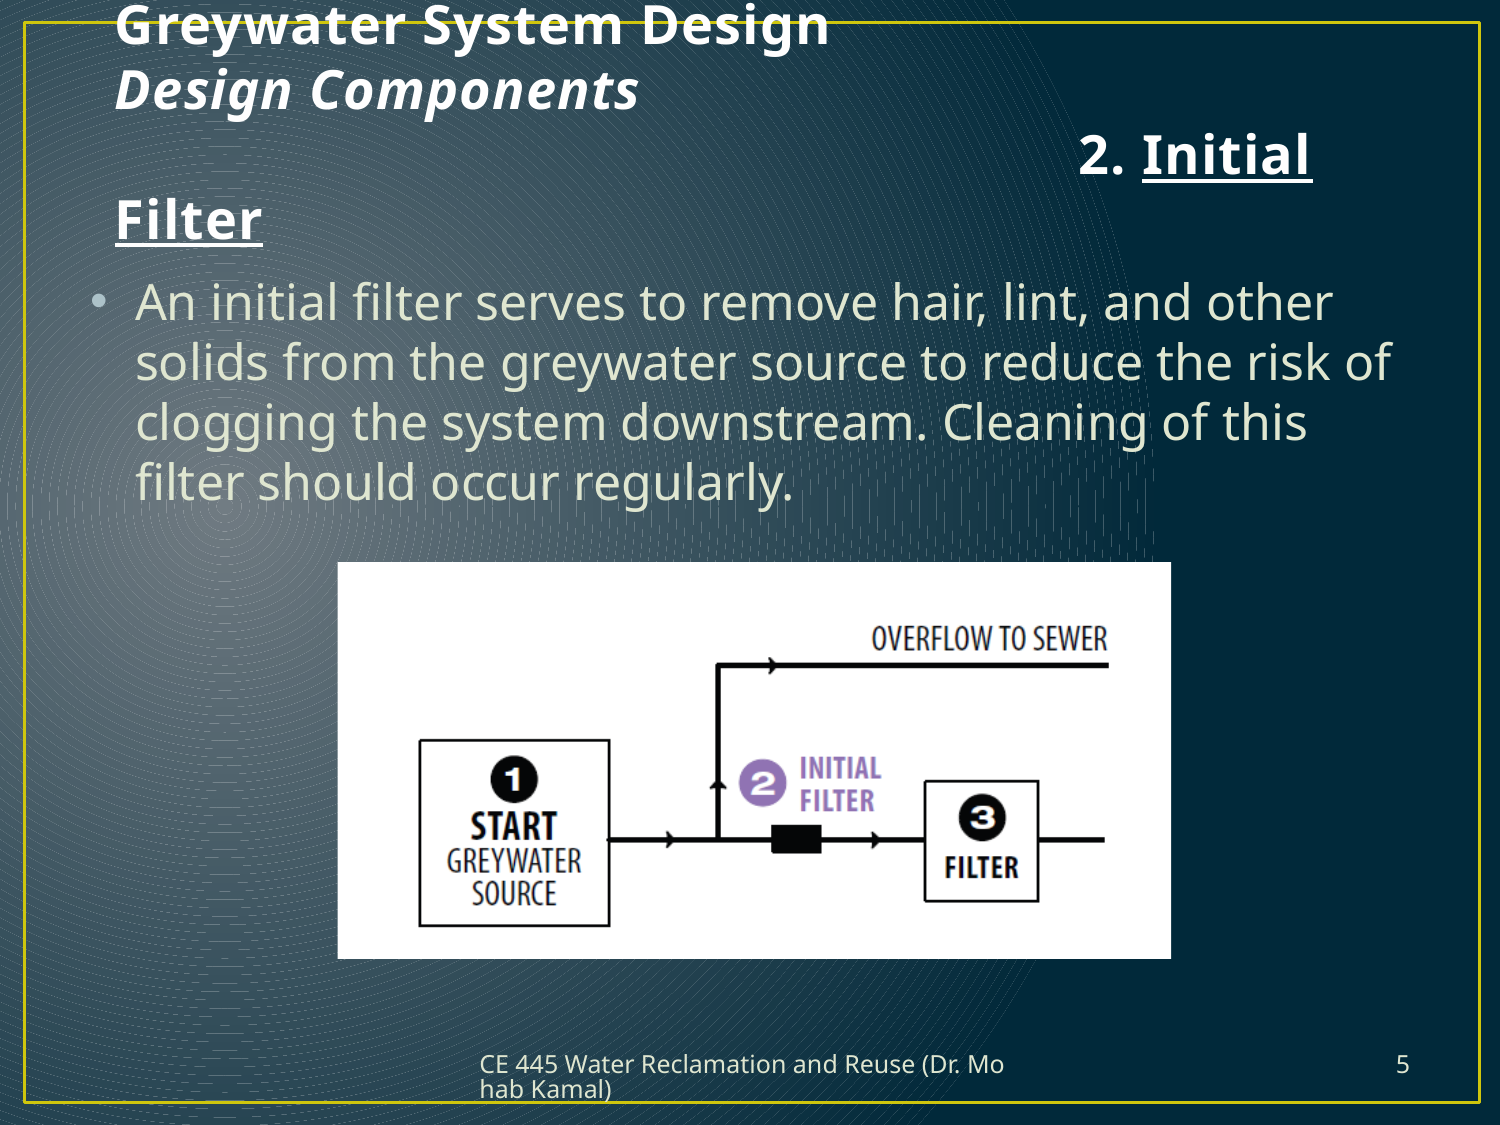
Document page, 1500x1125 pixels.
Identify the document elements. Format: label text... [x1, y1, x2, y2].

picture [337, 562, 1171, 959]
list An initial filter serves to remove hair, lint, and other solids from the greywater source to reduce the risk of clogging the system downstream. Cleaning of this filter should occur regularly. [75, 262, 1425, 1005]
text_box Greywater System Design Design Components 2. Initial Filter [99, 70, 1450, 258]
footer CE 445 Water Reclamation and Reuse (Dr. Mohab Kamal) [464, 1035, 1036, 1096]
slide_number 5 [1074, 1035, 1425, 1096]
